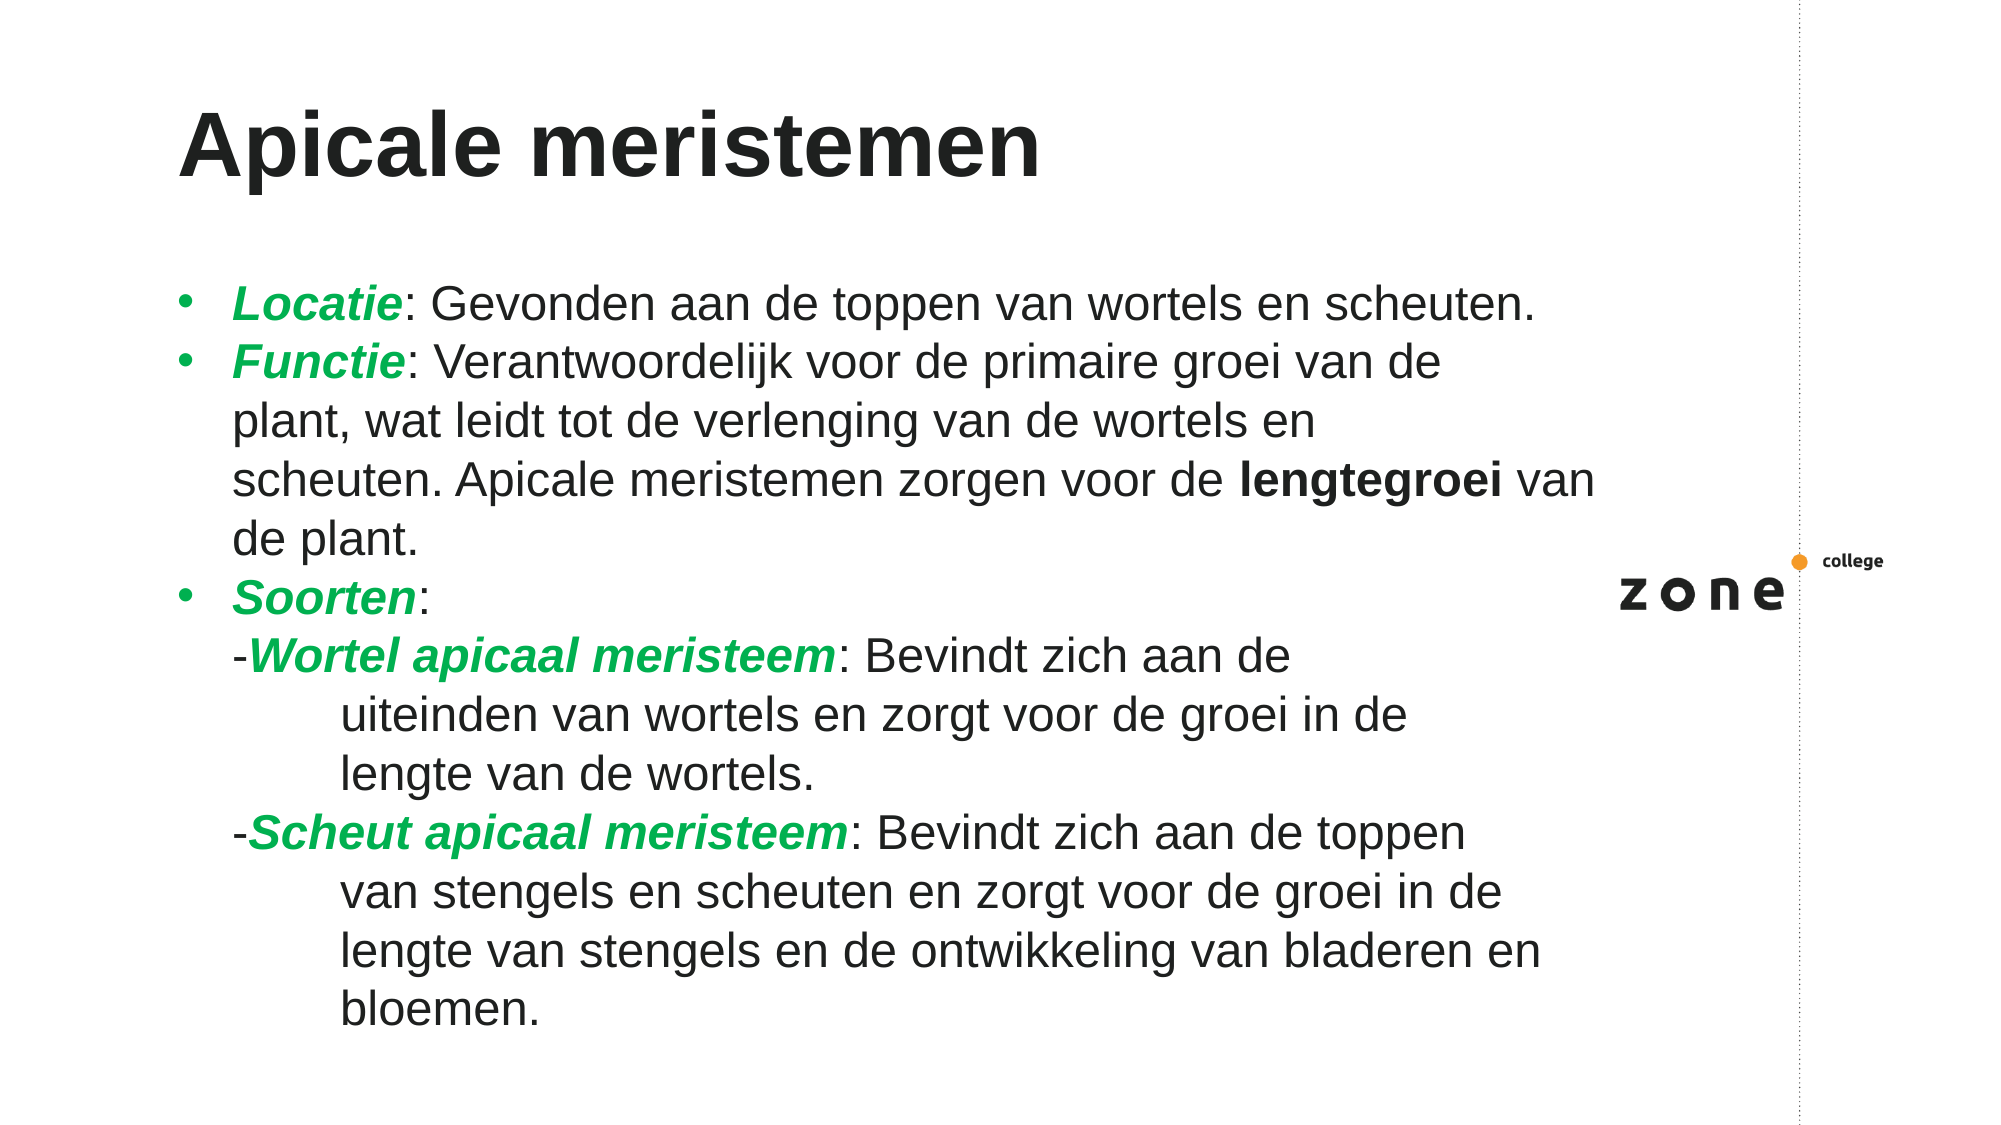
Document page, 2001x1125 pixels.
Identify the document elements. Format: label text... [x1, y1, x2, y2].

picture [1596, 0, 2001, 1125]
title Apicale meristemen [177, 97, 1611, 212]
list Locatie: Gevonden aan de toppen van wortels en scheuten. Functie: Verantwoordelijk voor de primaire groei van de plant, wat leidt tot de verlenging van de wortels en scheuten. Apicale meristemen zorgen voor de lengtegroei van de plant. Soorten: -Wortel apicaal meristeem: Bevindt zich aan de uiteinden van wortels en zorgt voor de groei in de lengte van de wortels. -Scheut apicaal meristeem: Bevindt zich aan de toppen van stengels en scheuten en zorgt voor de groei in de lengte van stengels en de ontwikkeling van bladeren en bloemen. [177, 212, 1632, 1091]
